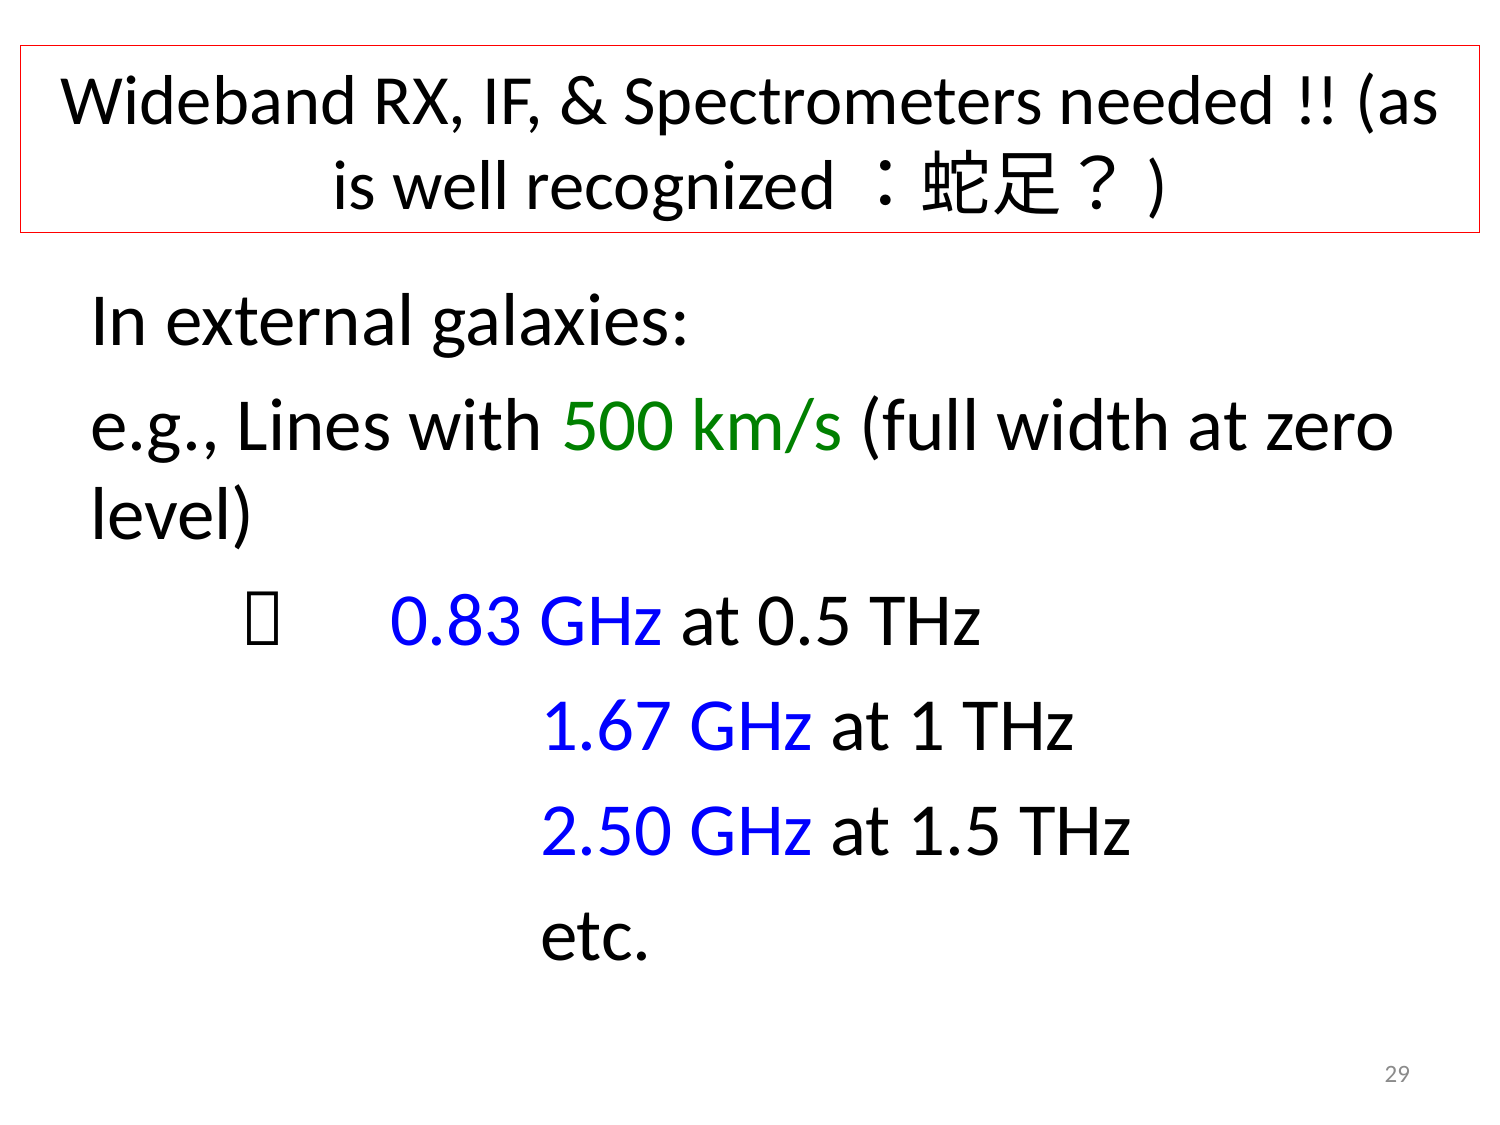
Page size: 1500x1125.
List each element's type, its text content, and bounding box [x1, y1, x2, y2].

list In external galaxies: e.g., Lines with 500 km/s (full width at zero level)  0.83 GHz at 0.5 THz 1.67 GHz at 1 THz 2.50 GHz at 1.5 THz etc. [75, 262, 1480, 1022]
slide_number 29 [1074, 1042, 1425, 1103]
title Wideband RX, IF, & Spectrometers needed !! (as is well recognized：蛇足？) [20, 45, 1480, 233]
